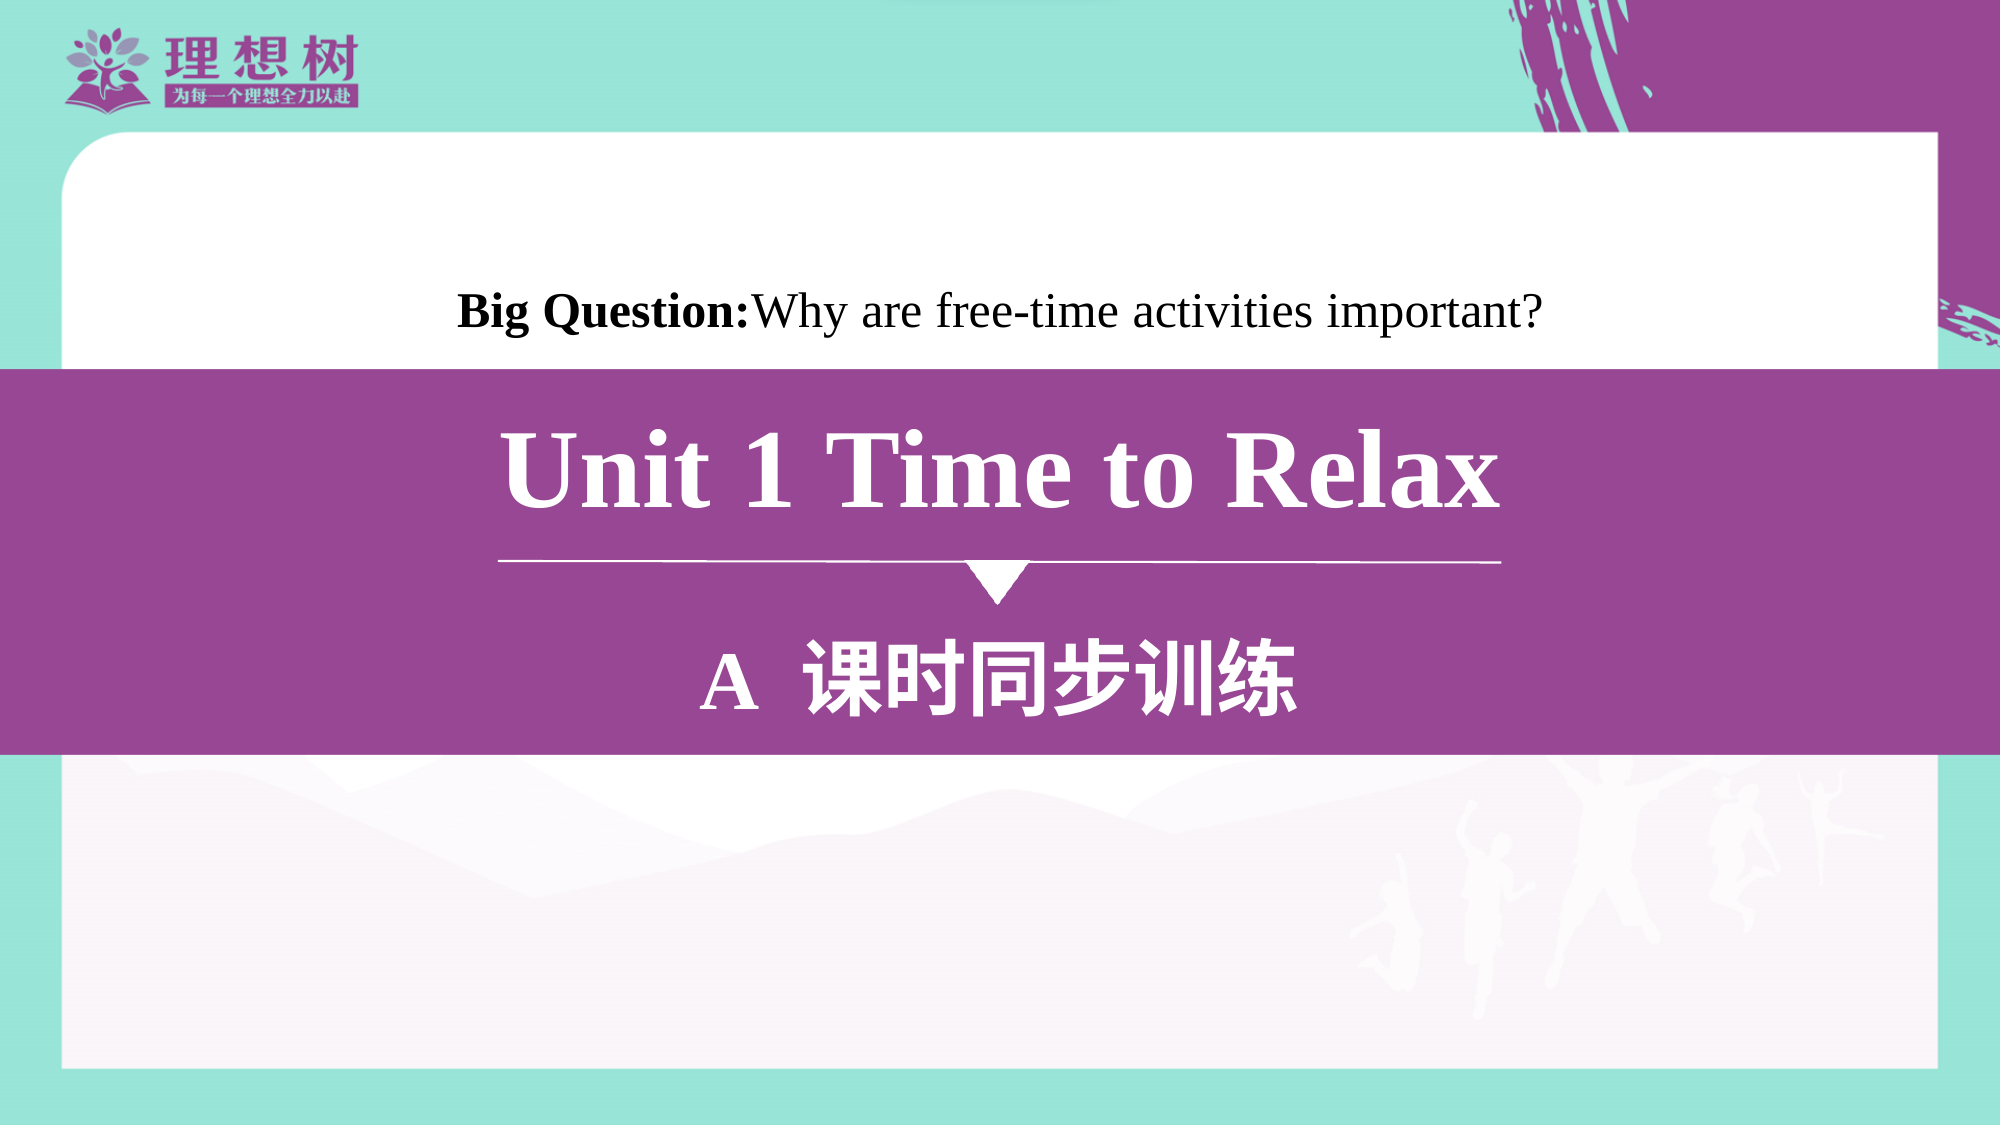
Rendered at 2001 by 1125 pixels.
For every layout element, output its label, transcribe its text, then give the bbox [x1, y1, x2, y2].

text_box A 课时同步训练 [22, 608, 1977, 740]
picture [0, 0, 2000, 1125]
text_box Big Question:Why are free-time activities important? [106, 247, 1895, 328]
text_box Unit 1 Time to Relax [22, 377, 1977, 543]
